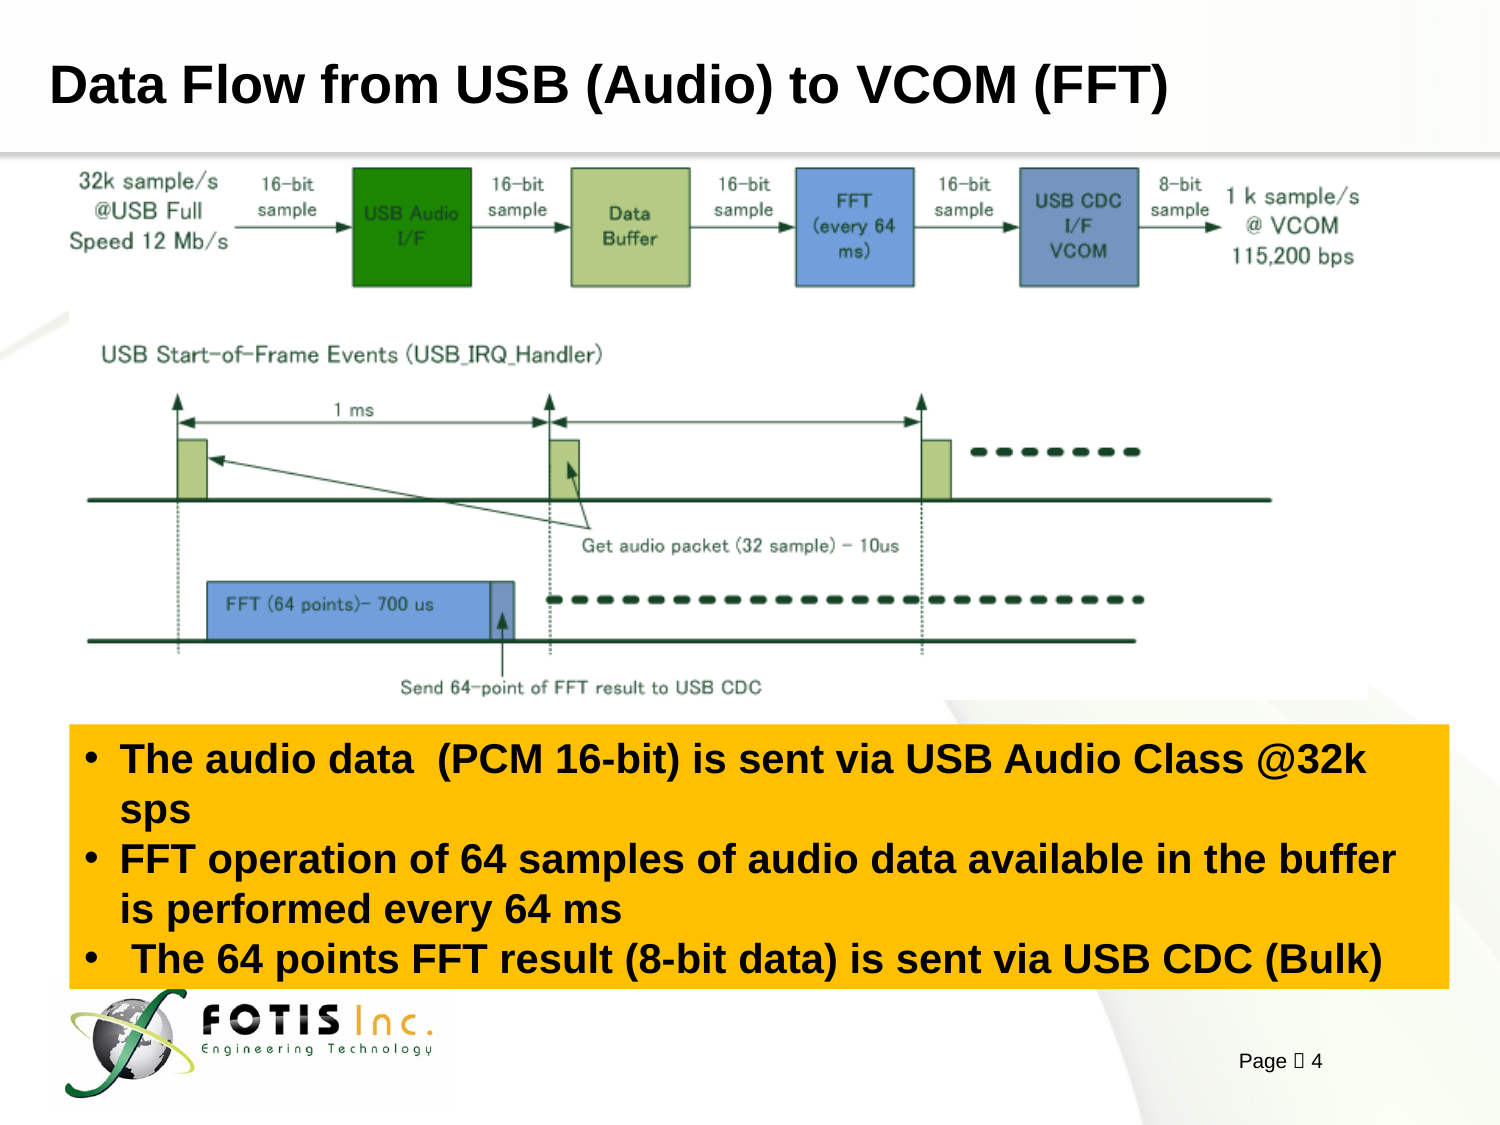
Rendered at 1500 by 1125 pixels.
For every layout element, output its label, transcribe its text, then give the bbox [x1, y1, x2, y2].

title Data Flow from USB (Audio) to VCOM (FFT) [48, 48, 1448, 123]
picture [0, 0, 1500, 1125]
text_box The audio data (PCM 16-bit) is sent via USB Audio Class @32k sps FFT operation of 64 samples of audio data available in the buffer is performed every 64 ms The 64 points FFT result (8-bit data) is sent via USB CDC (Bulk) [69, 724, 1450, 990]
